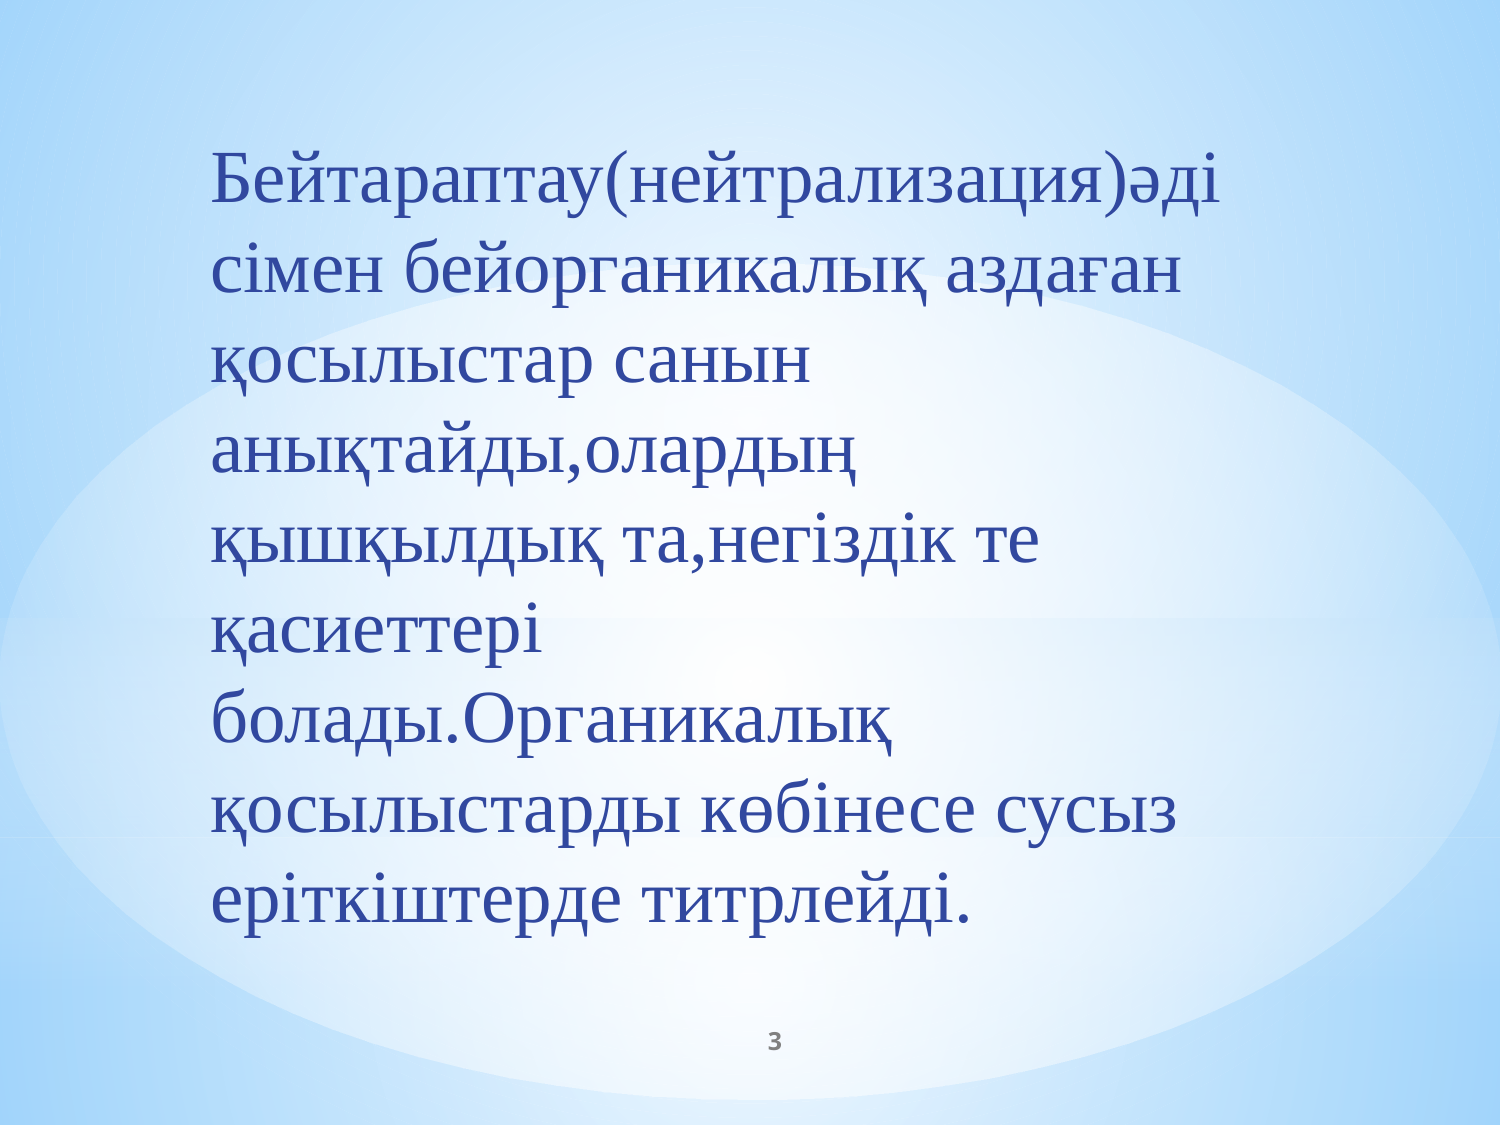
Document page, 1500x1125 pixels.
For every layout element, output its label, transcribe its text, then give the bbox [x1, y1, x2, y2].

slide_number 3 [624, 1012, 925, 1073]
list Бейтараптау(нейтрализация)әдісімен бейорганикалық аздаған қосылыстар санын анықтайды,олардың қышқылдық та,негіздік те қасиеттері болады.Органикалық қосылыстарды көбінесе сусыз еріткіштерде титрлейді. [187, 119, 1238, 691]
